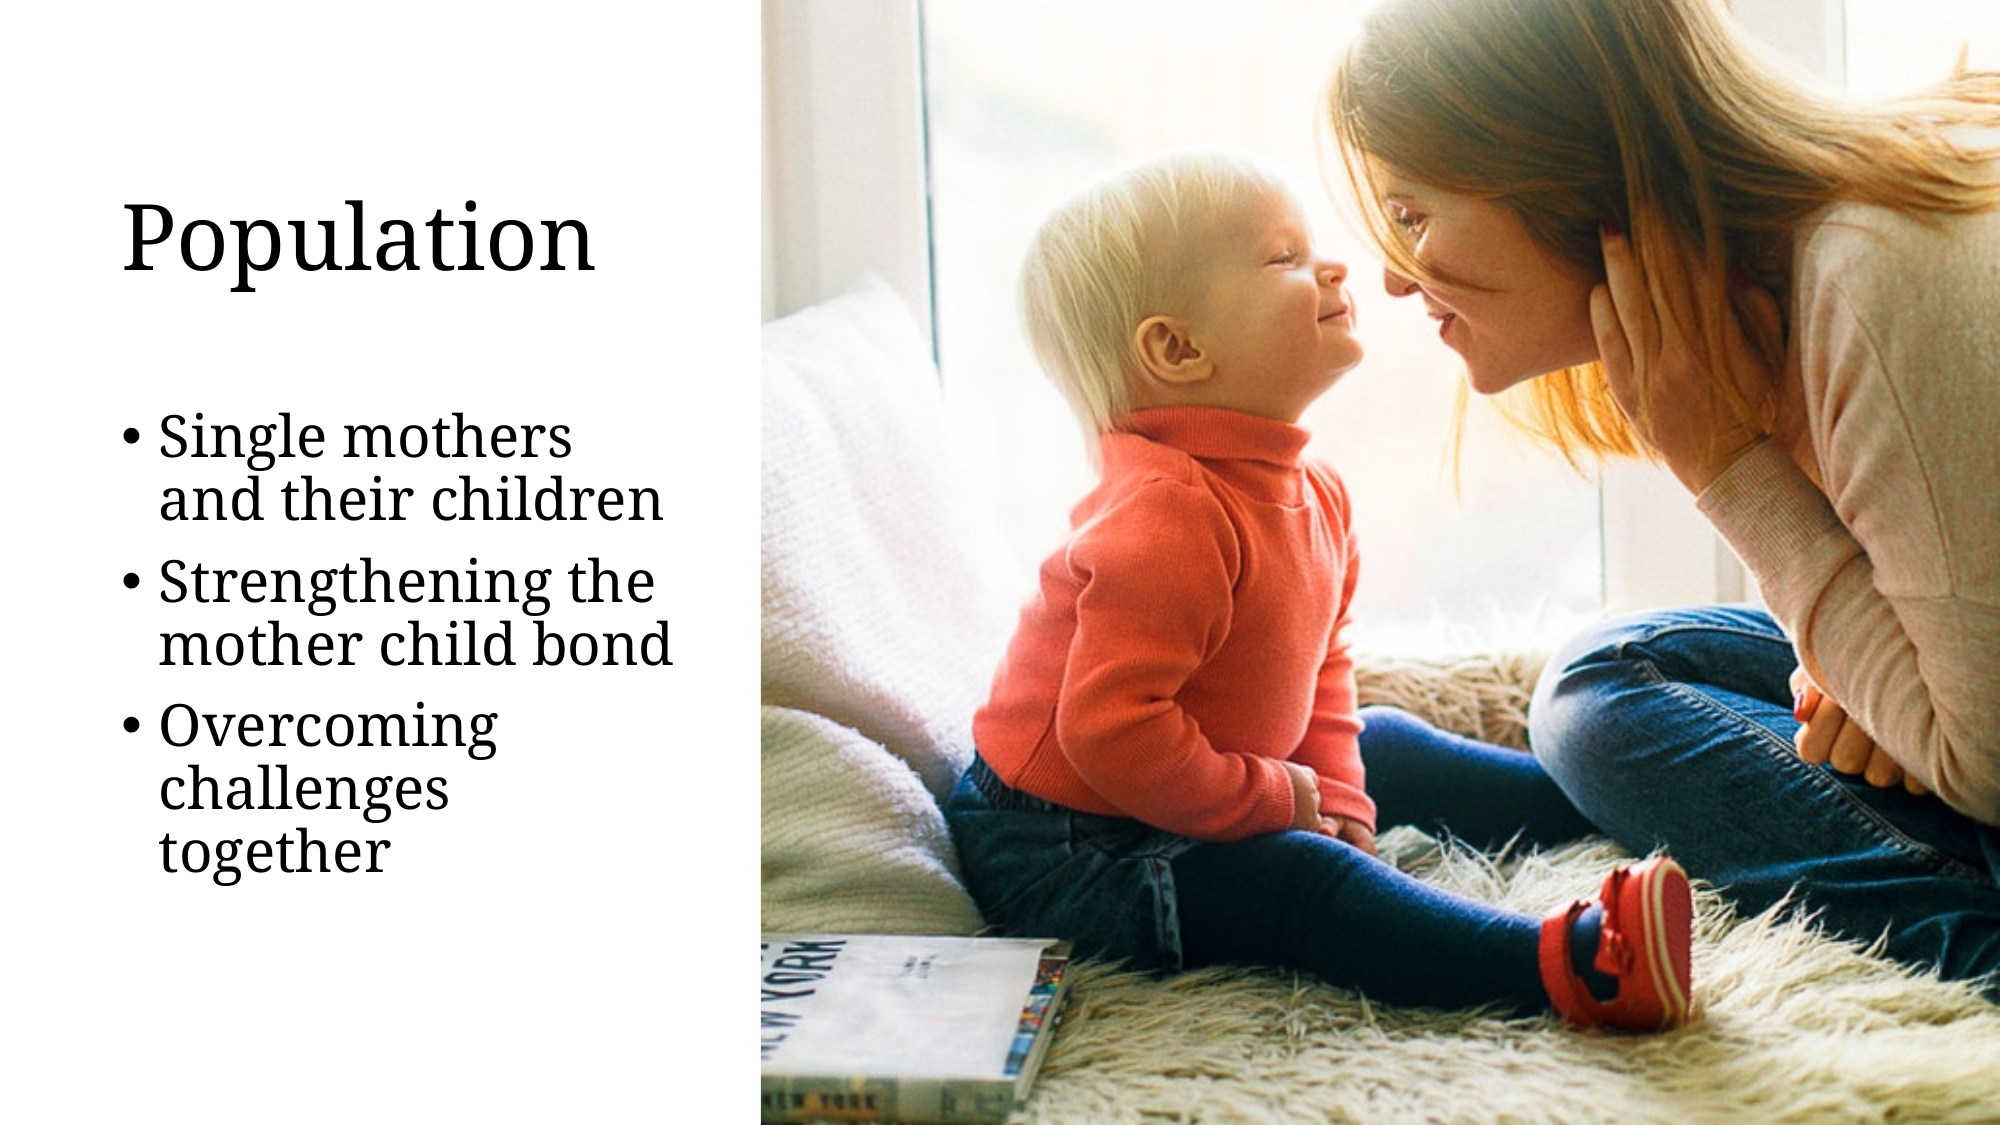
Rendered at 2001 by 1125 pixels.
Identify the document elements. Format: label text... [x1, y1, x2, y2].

picture [760, 0, 2000, 1125]
title Population [106, 103, 706, 379]
list Single mothers and their children Strengthening the mother child bond Overcoming challenges together [106, 399, 706, 1021]
